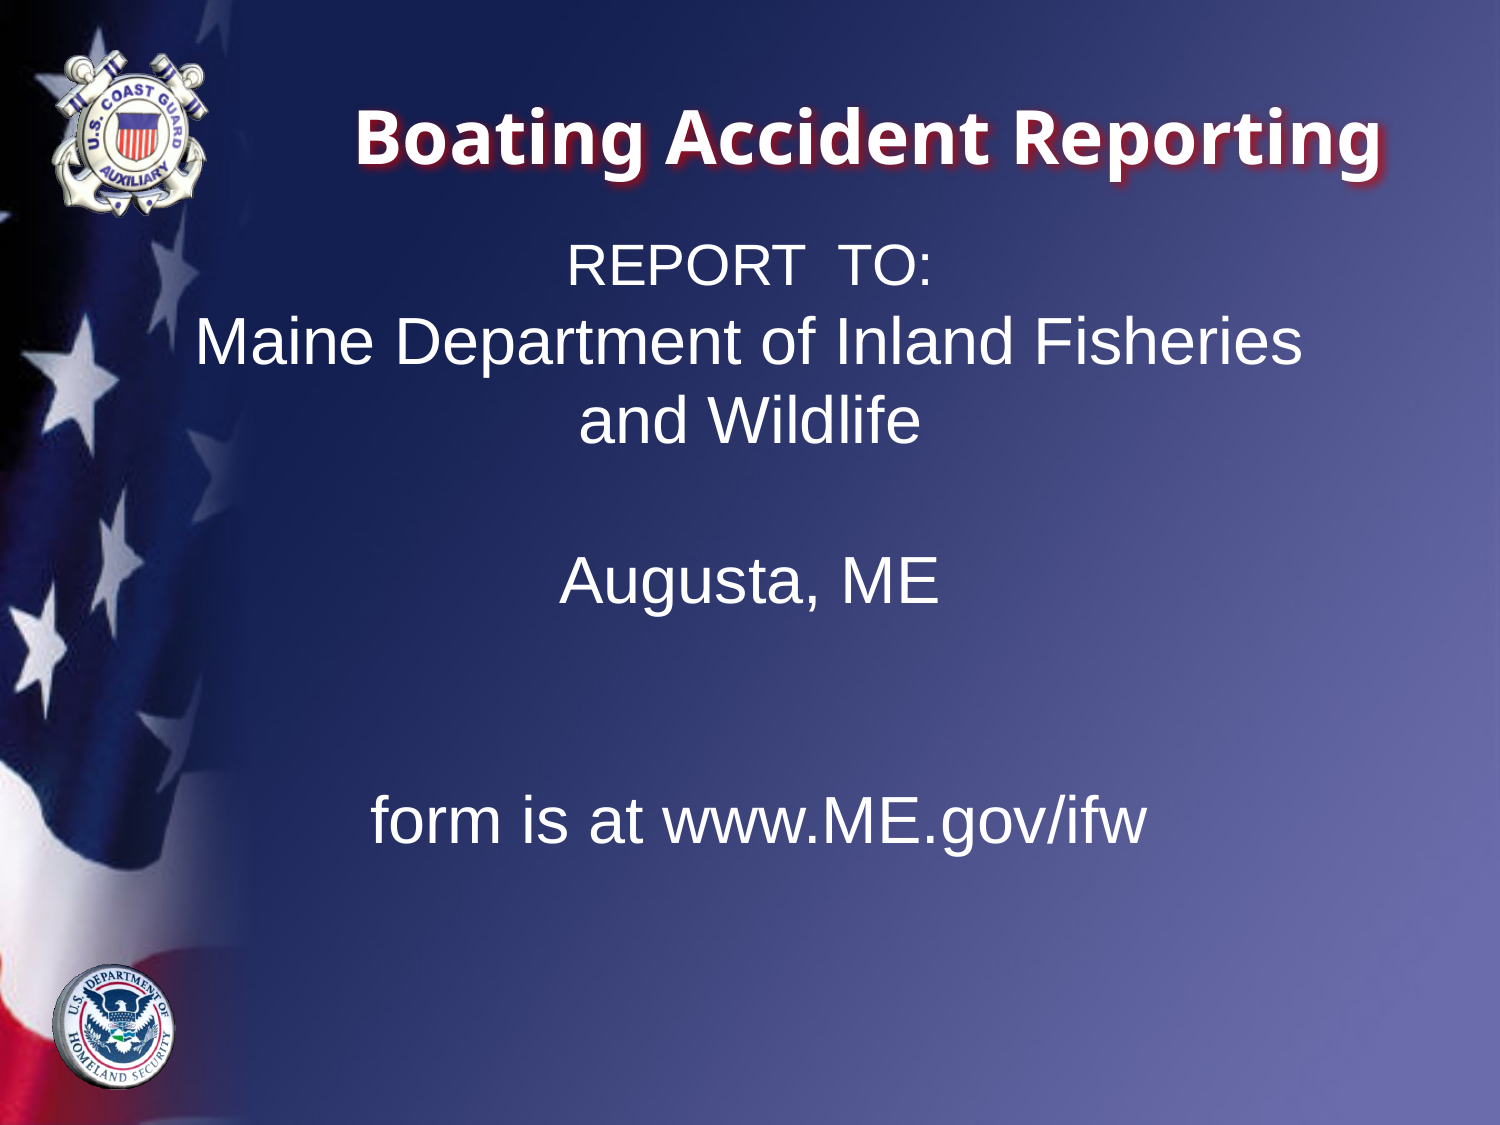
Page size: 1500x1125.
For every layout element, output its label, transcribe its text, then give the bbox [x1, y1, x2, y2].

title Boating Accident Reporting [231, 40, 1500, 229]
text_box REPORT TO: Maine Department of Inland Fisheries and Wildlife Augusta, ME form is at www.ME.gov/ifw [168, 150, 1332, 865]
picture [0, 0, 1500, 1125]
